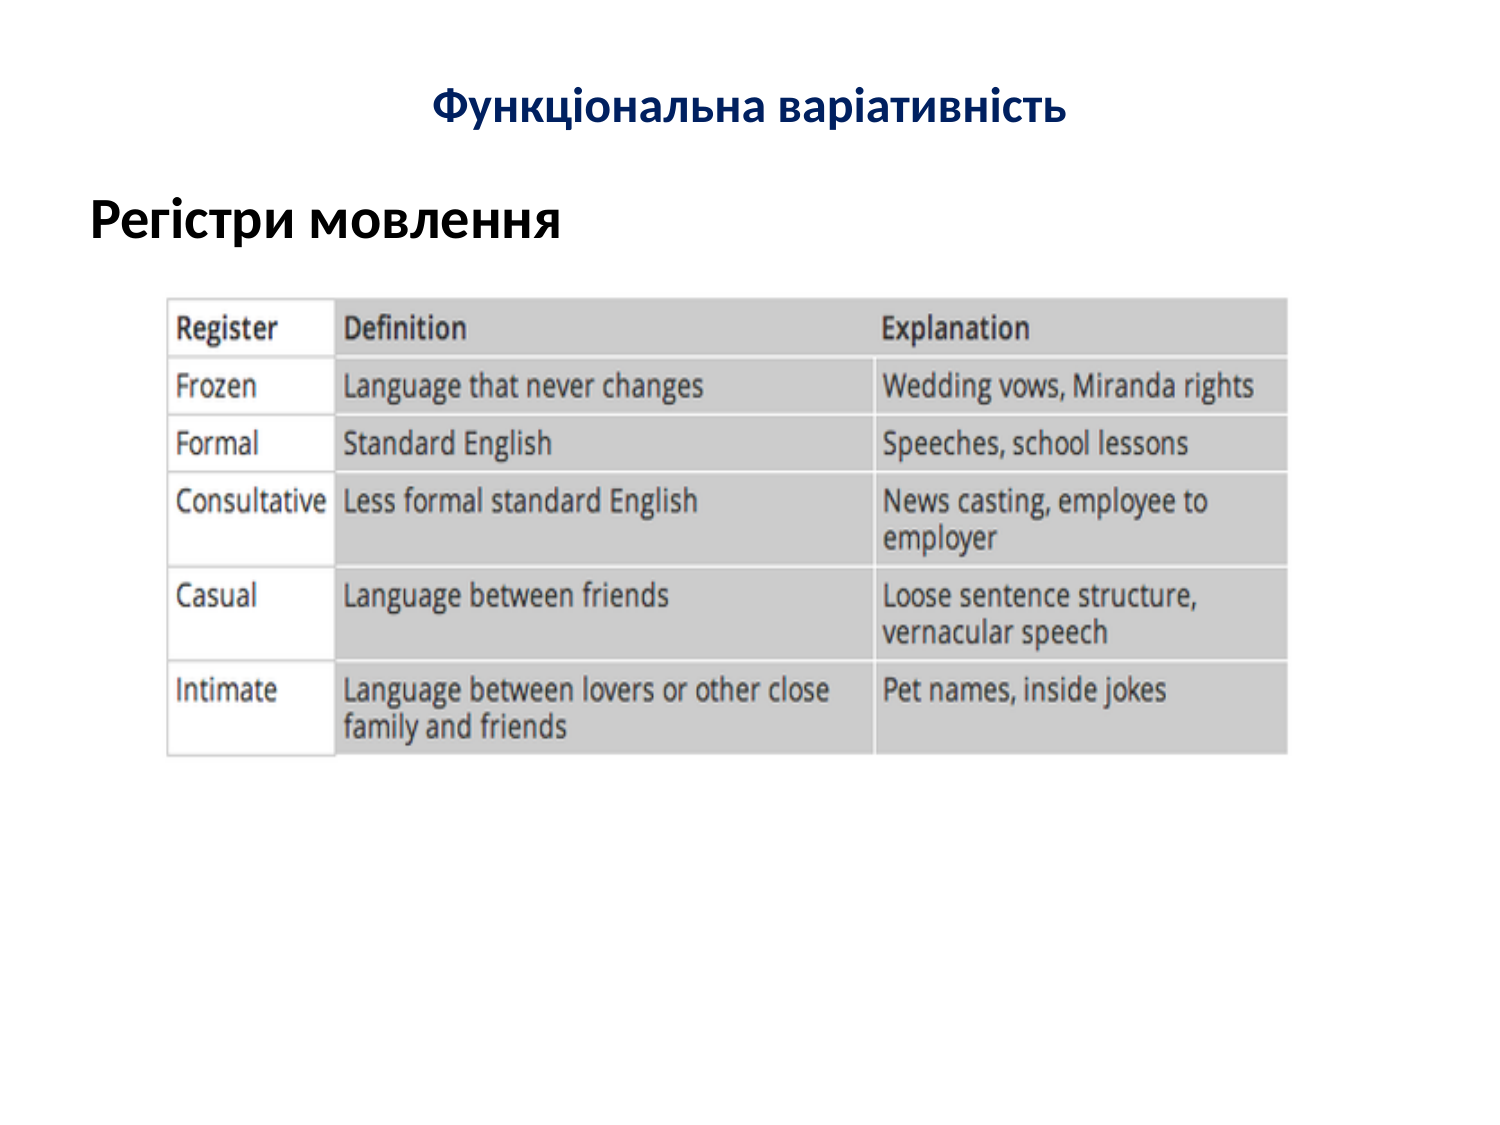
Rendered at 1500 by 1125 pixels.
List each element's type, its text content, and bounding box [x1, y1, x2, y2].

list Регістри мовлення [75, 172, 1425, 1005]
picture [147, 278, 1318, 788]
title Функціональна варіативність [75, 45, 1425, 161]
